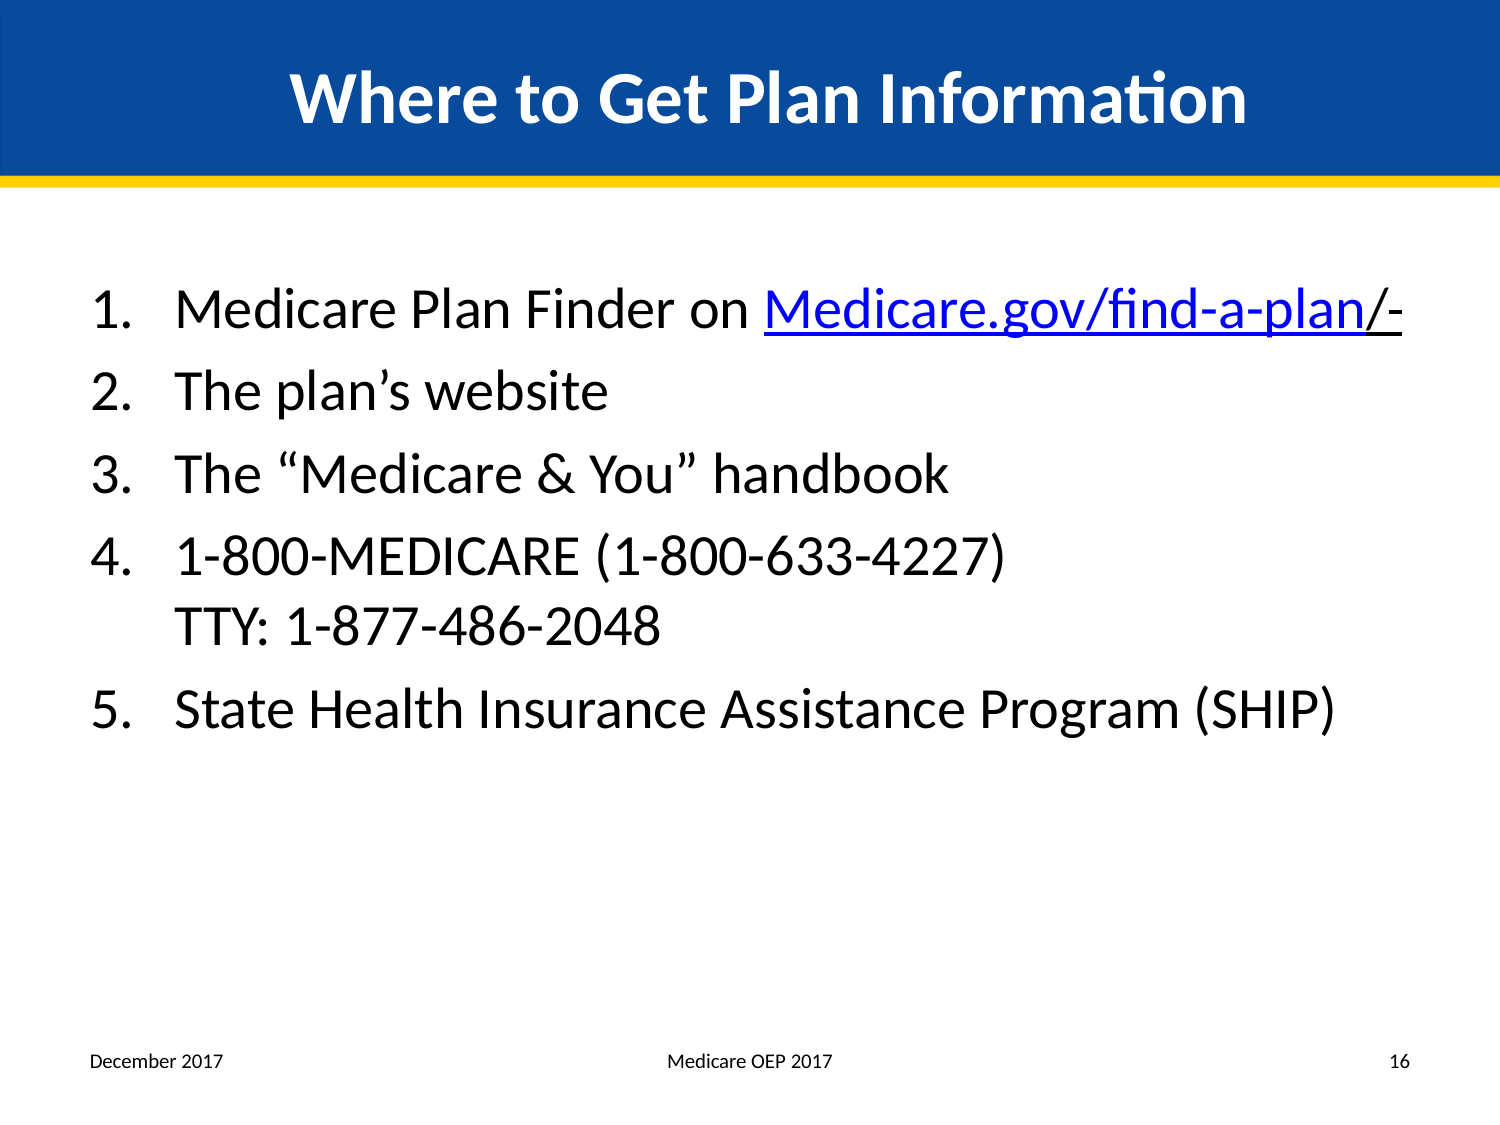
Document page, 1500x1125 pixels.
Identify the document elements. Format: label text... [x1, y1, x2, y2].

picture [0, 0, 1500, 188]
list Medicare Plan Finder on Medicare.gov/find-a-plan/ The plan’s website The “Medicare & You” handbook 1-800-MEDICARE (1-800-633-4227) TTY: 1-877-486-2048 State Health Insurance Assistance Program (SHIP) [75, 262, 1425, 1005]
title Where to Get Plan Information [94, 5, 1445, 182]
footer Medicare OEP 2017 [425, 1040, 1074, 1100]
slide_number 16 [1074, 1040, 1425, 1100]
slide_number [75, 1040, 425, 1100]
